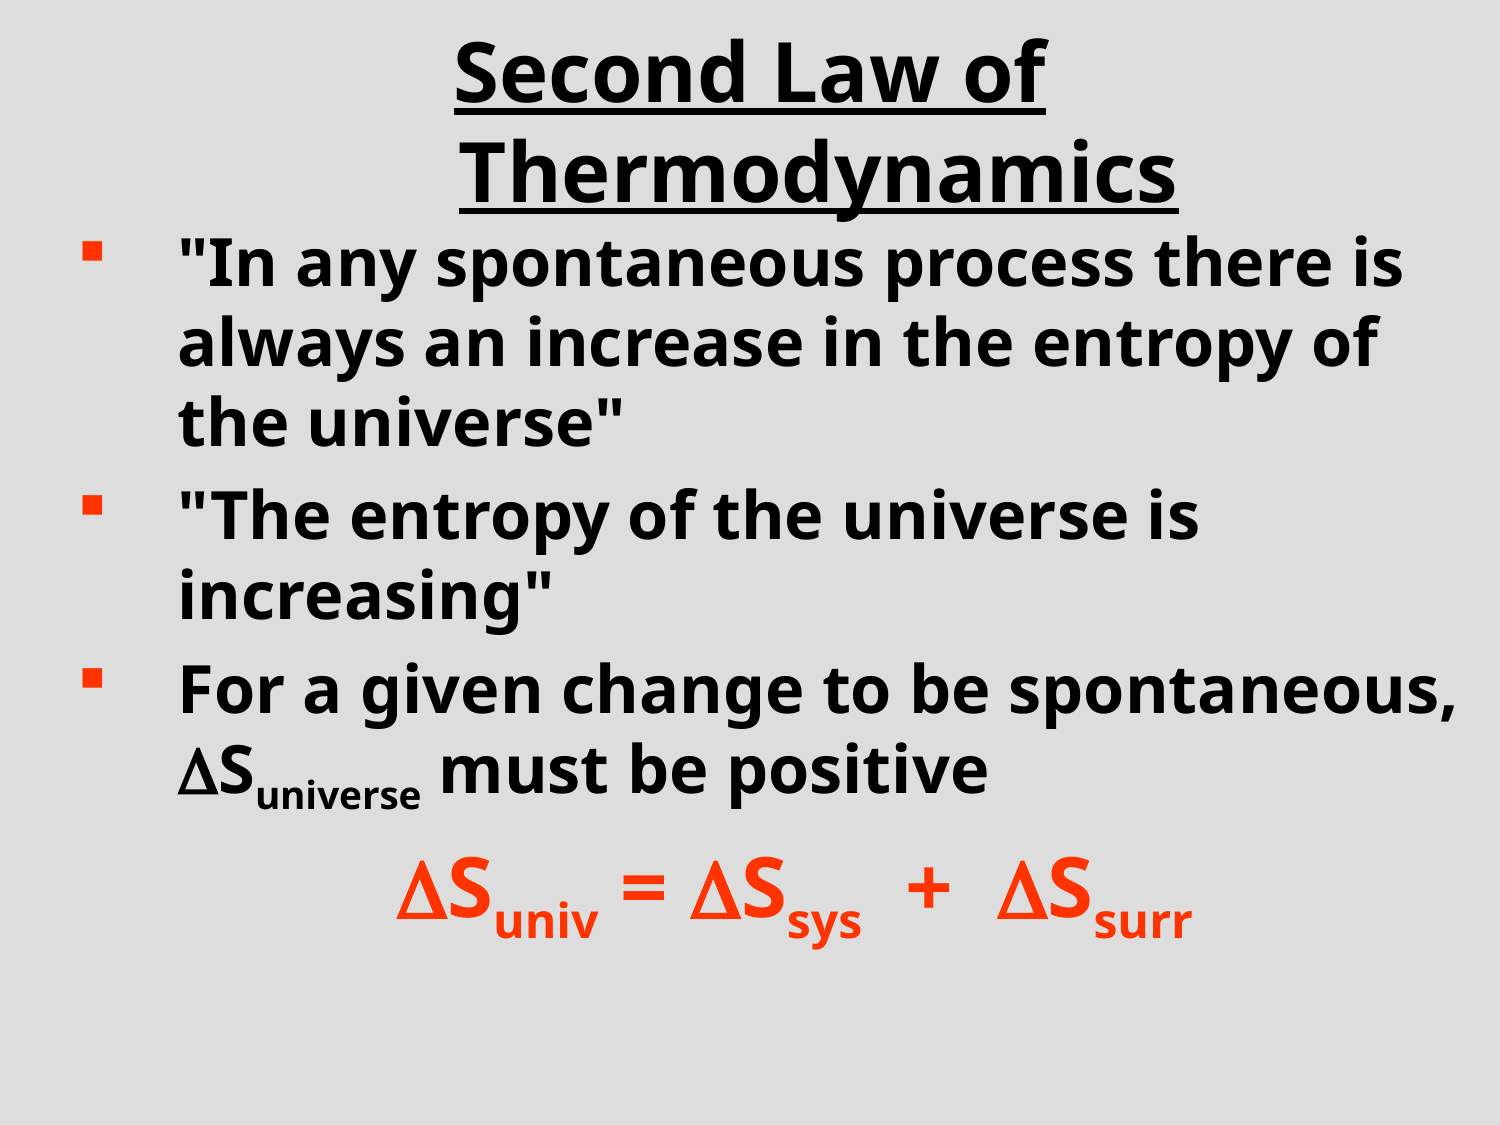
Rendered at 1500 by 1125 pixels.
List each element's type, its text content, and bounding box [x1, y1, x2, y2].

list "In any spontaneous process there is always an increase in the entropy of the universe" "The entropy of the universe is increasing" For a given change to be spontaneous, Suniverse must be positive Suniv = Ssys + Ssurr [62, 212, 1476, 1013]
title Second Law of Thermodynamics [74, 24, 1426, 212]
